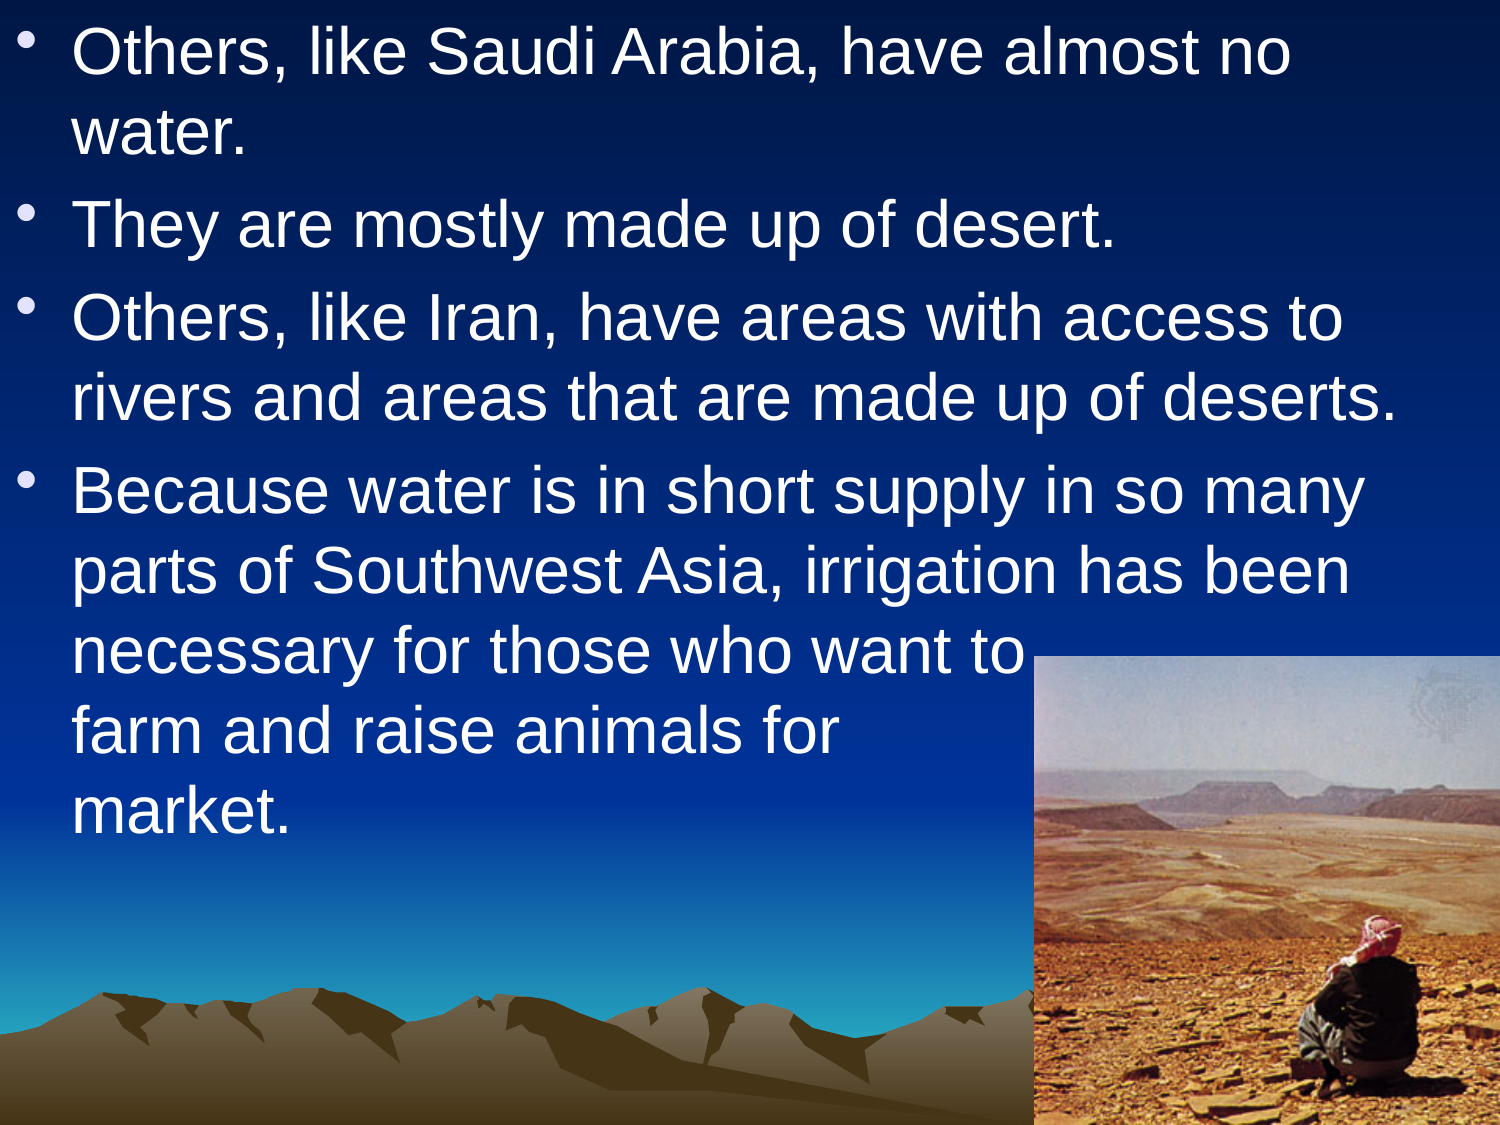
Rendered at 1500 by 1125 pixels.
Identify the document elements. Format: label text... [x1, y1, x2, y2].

list Others, like Saudi Arabia, have almost no water. They are mostly made up of desert. Others, like Iran, have areas with access to rivers and areas that are made up of deserts. Because water is in short supply in so many parts of Southwest Asia, irrigation has been necessary for those who want to farm and raise animals for market. [0, 0, 1500, 738]
picture [1034, 655, 1500, 1125]
